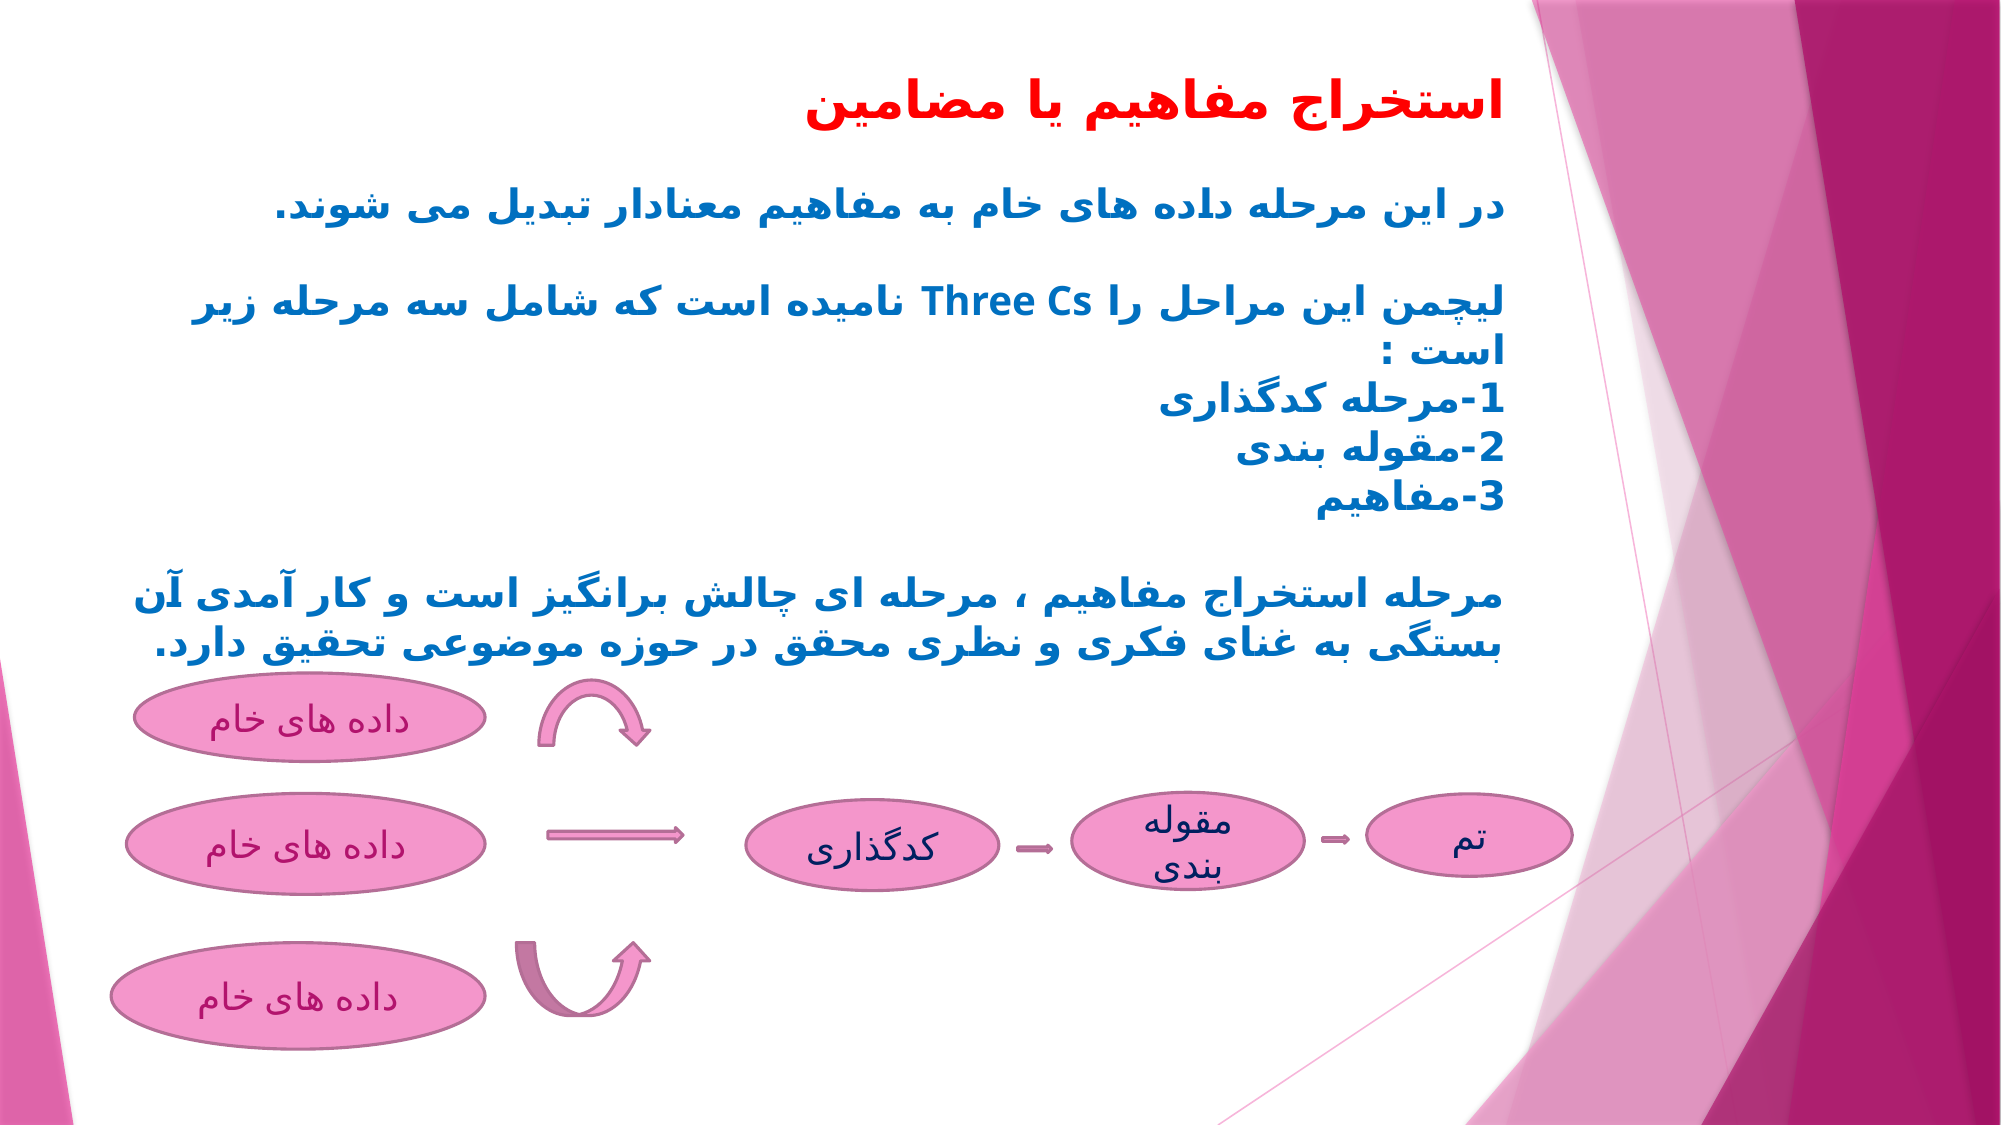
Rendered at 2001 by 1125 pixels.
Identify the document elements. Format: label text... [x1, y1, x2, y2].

text_box داده های خام [124, 791, 487, 896]
text_box داده های خام [132, 671, 487, 764]
text_box داده های خام [109, 941, 487, 1051]
text_box [1321, 834, 1350, 845]
title استخراج مفاهیم یا مضامین در این مرحله داده های خام به مفاهیم معنادار تبدیل می شوند. لیچمن این مراحل را Three Cs نامیده است که شامل سه مرحله زیر است : 1-مرحله کدگذاری 2-مقوله بندی 3-مفاهیم مرحله استخراج مفاهیم ، مرحله ای چالش برانگیز است و کار آمدی آن بستگی به غنای فکری و نظری محقق در حوزه موضوعی تحقیق دارد. [111, 47, 1522, 672]
text_box تم [1365, 792, 1574, 878]
text_box [537, 678, 652, 747]
text_box مقوله بندی [1070, 790, 1306, 892]
text_box [514, 941, 652, 1018]
text_box [1016, 843, 1054, 855]
text_box [546, 826, 685, 845]
text_box کدگذاری [744, 798, 1001, 893]
